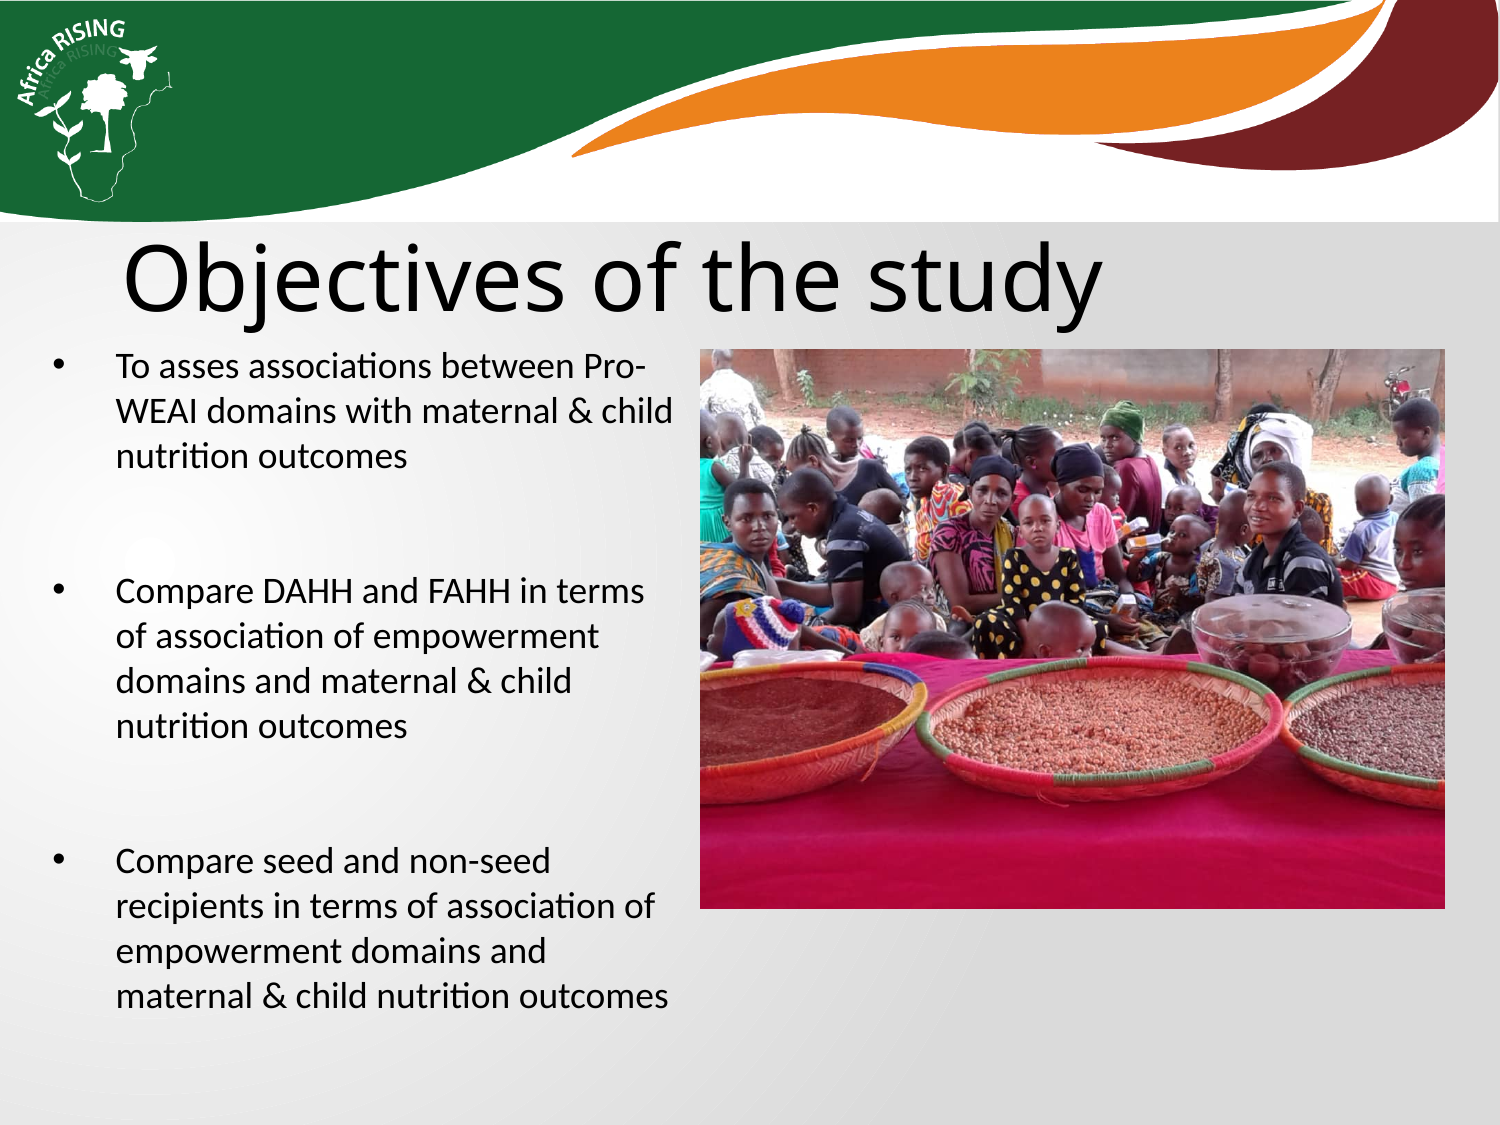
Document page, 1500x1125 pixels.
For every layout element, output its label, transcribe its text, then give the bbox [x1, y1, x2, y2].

text_box To asses associations between Pro-WEAI domains with maternal & child nutrition outcomes Compare DAHH and FAHH in terms of association of empowerment domains and maternal & child nutrition outcomes Compare seed and non-seed recipients in terms of association of empowerment domains and maternal & child nutrition outcomes [37, 281, 700, 1076]
picture [699, 349, 1445, 909]
picture [0, 0, 1499, 222]
list Objectives of the study [87, 212, 1363, 346]
